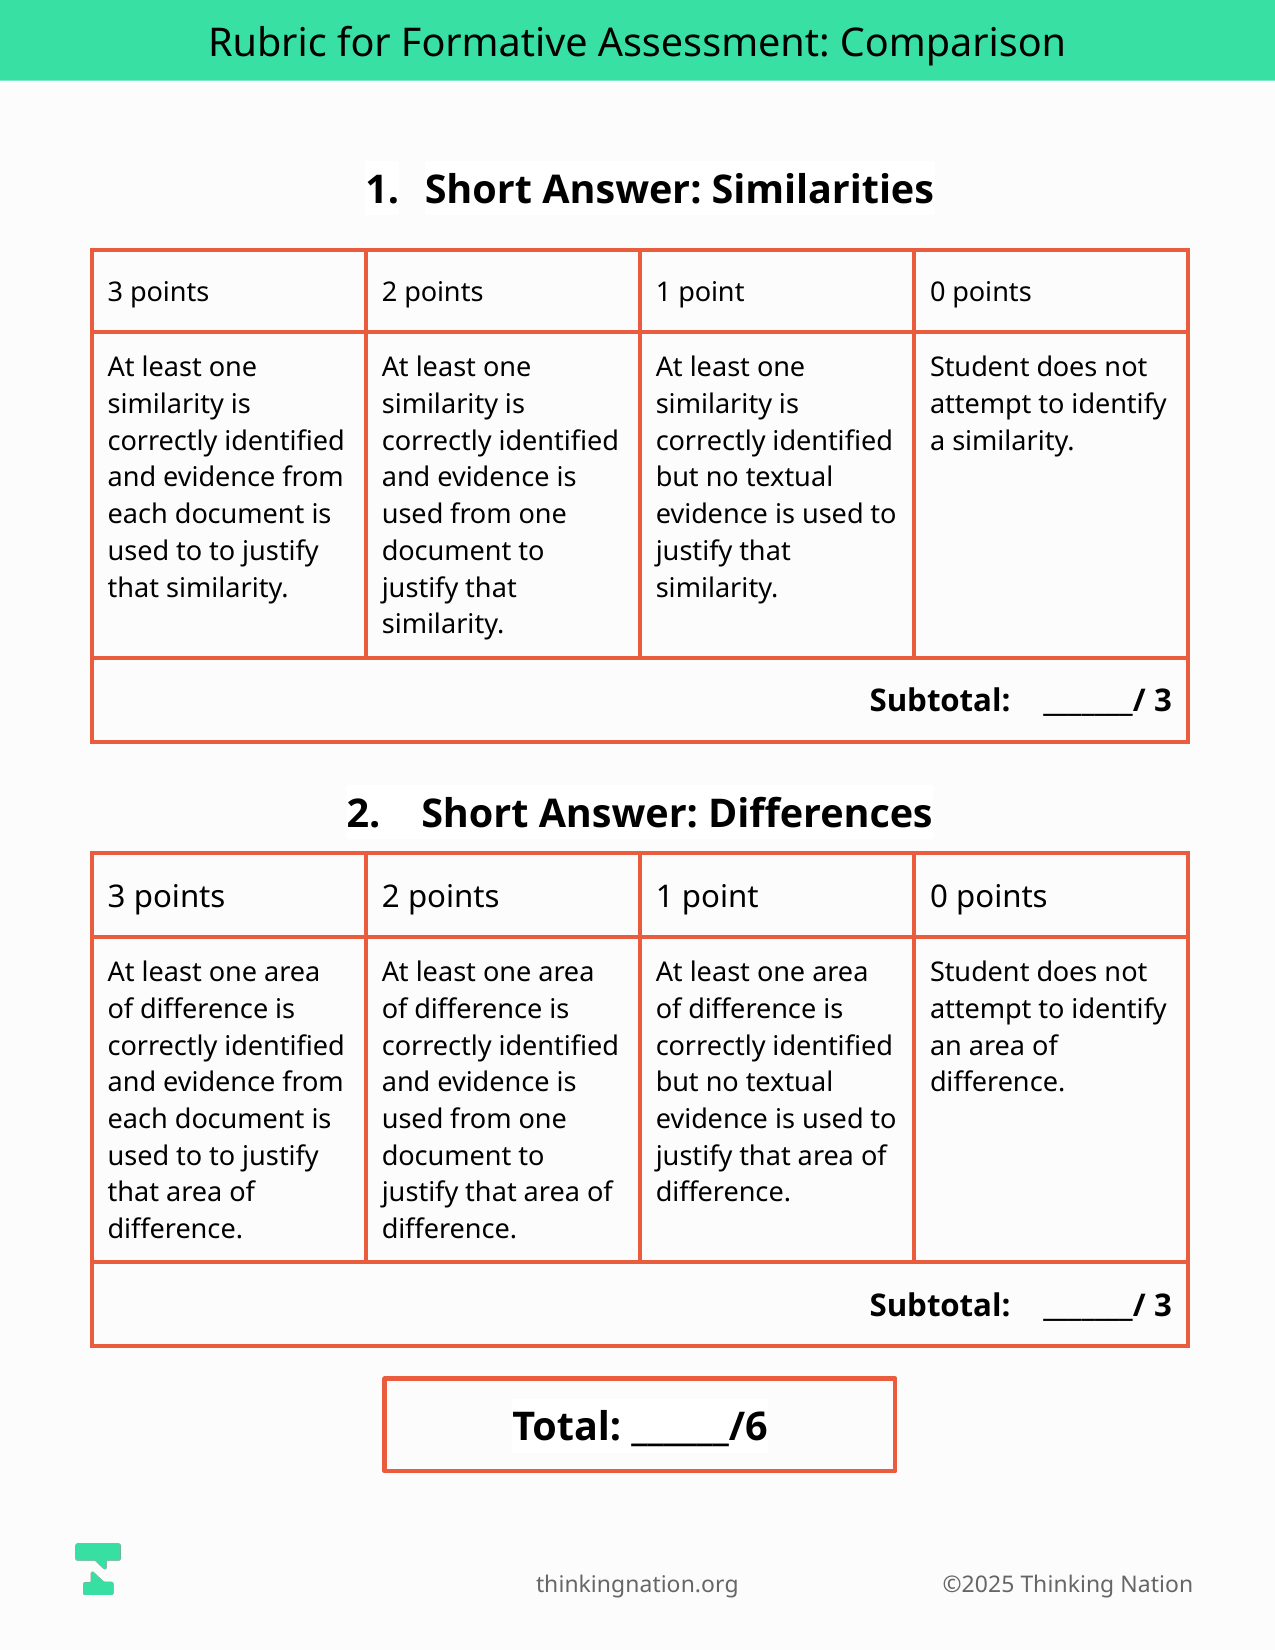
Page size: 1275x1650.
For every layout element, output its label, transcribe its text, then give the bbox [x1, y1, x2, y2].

text_box Short Answer: Similarities [277, 147, 1003, 218]
text_box 2. Short Answer: Differences [205, 772, 1075, 843]
table_cell Student does not attempt to identify a similarity. [916, 334, 1186, 656]
table_header 2 points [368, 855, 638, 935]
table_header 3 points [94, 252, 364, 330]
table_cell At least one area of difference is correctly identified but no textual evidence is used to justify that area of difference. [642, 939, 912, 1260]
table_cell Subtotal: _______/ 3 [94, 1264, 1186, 1344]
table_cell At least one area of difference is correctly identified and evidence from each document is used to to justify that area of difference. [94, 939, 364, 1260]
text_box thinkingnation.org [486, 1553, 789, 1605]
table_cell At least one similarity is correctly identified and evidence is used from one document to justify that similarity. [368, 334, 638, 656]
table_cell At least one similarity is correctly identified and evidence from each document is used to to justify that similarity. [94, 334, 364, 656]
table_header 0 points [916, 252, 1186, 330]
table_header 3 points [94, 855, 364, 935]
text_box ©2025 Thinking Nation [907, 1553, 1210, 1605]
table_cell At least one area of difference is correctly identified and evidence is used from one document to justify that area of difference. [368, 939, 638, 1260]
table_header 1 point [642, 252, 912, 330]
picture [62, 1533, 134, 1605]
text_box Rubric for Formative Assessment: Comparison [0, 0, 1275, 81]
table_header 2 points [368, 252, 638, 330]
table_cell Subtotal: _______/ 3 [94, 660, 1186, 740]
table_cell Student does not attempt to identify an area of difference. [916, 939, 1186, 1260]
text_box Total: ______/6 [384, 1378, 896, 1472]
table_header 1 point [642, 855, 912, 935]
table_cell At least one similarity is correctly identified but no textual evidence is used to justify that similarity. [642, 334, 912, 656]
table_header 0 points [916, 855, 1186, 935]
